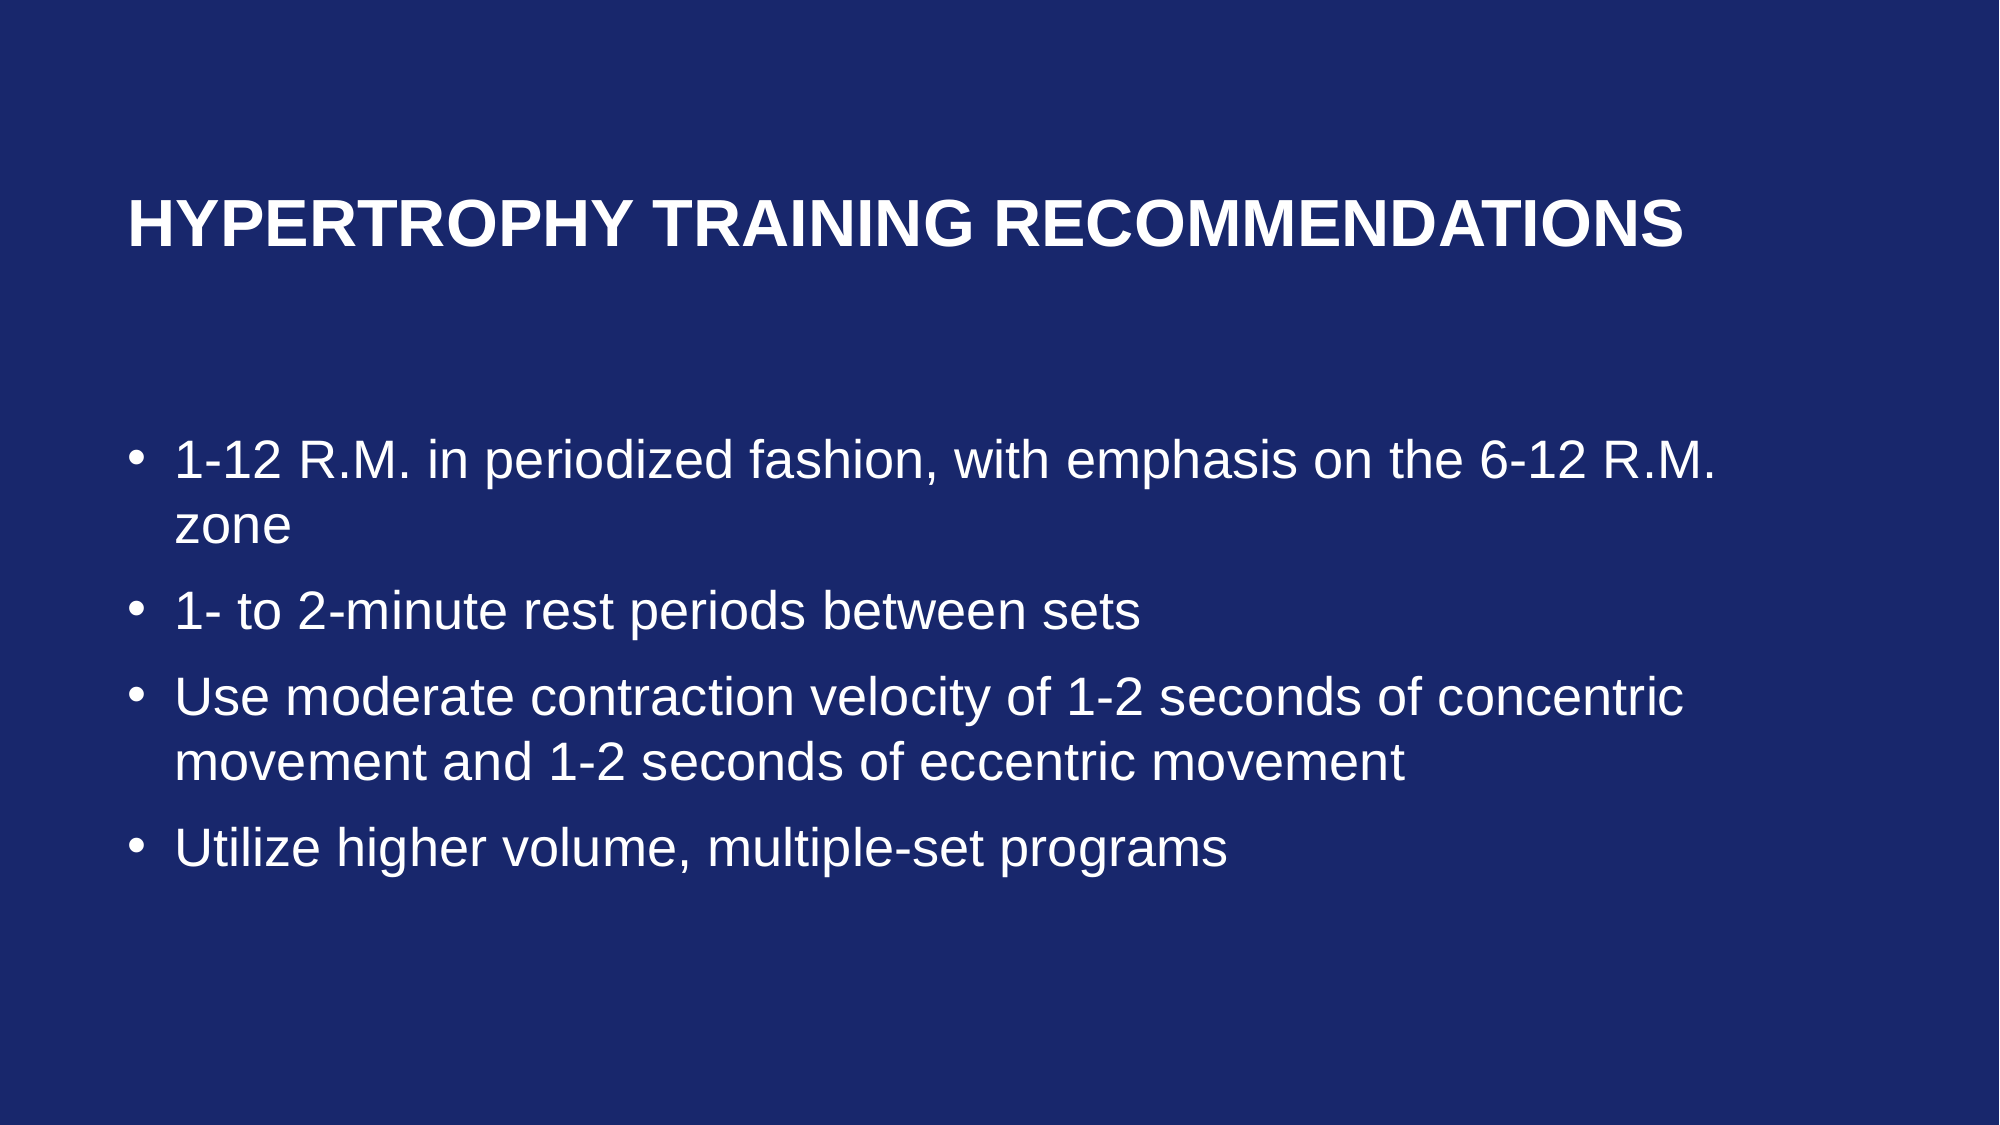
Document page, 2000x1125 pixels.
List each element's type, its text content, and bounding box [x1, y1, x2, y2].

title Hypertrophy Training Recommendations [112, 99, 1775, 339]
list 1-12 R.M. in periodized fashion, with emphasis on the 6-12 R.M. zone 1- to 2-minute rest periods between sets Use moderate contraction velocity of 1-2 seconds of concentric movement and 1-2 seconds of eccentric movement Utilize higher volume, multiple-set programs [112, 351, 1775, 950]
